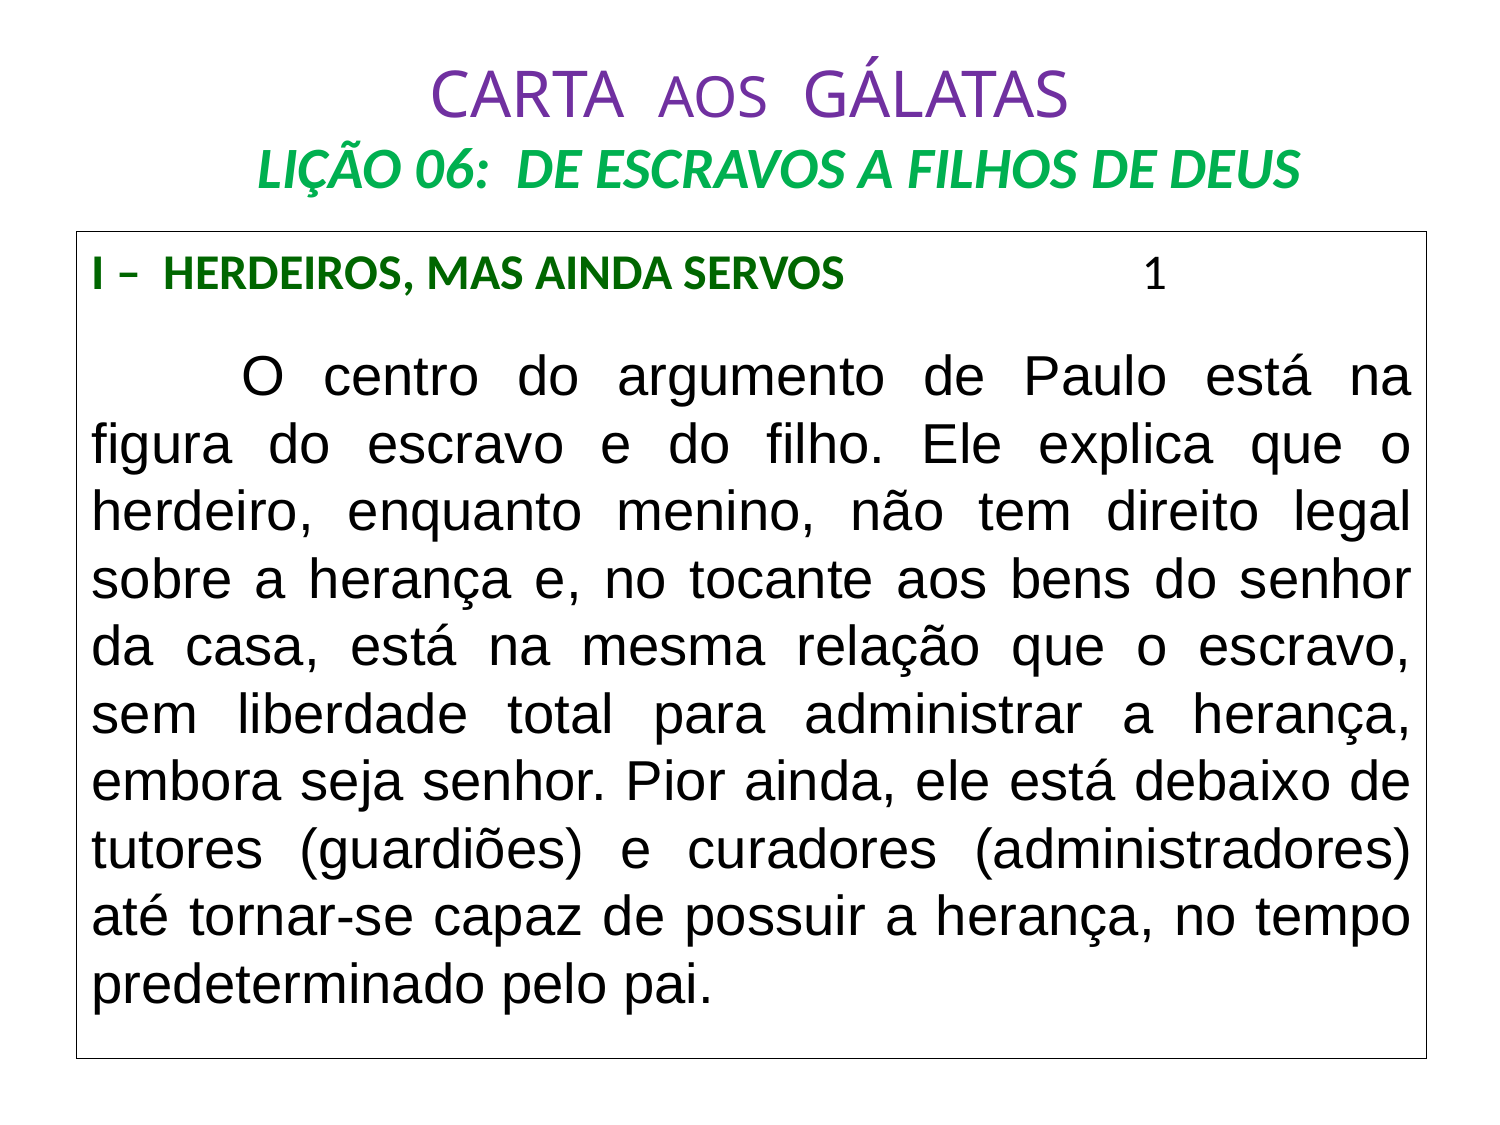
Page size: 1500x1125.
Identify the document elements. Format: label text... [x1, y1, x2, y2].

title CARTA AOS GÁLATAS LIÇÃO 06: DE ESCRAVOS A FILHOS DE DEUS [75, 45, 1425, 209]
list I – HERDEIROS, MAS AINDA SERVOS 1 O centro do argumento de Paulo está na figura do escravo e do filho. Ele explica que o herdeiro, enquanto menino, não tem direito legal sobre a herança e, no tocante aos bens do senhor da casa, está na mesma relação que o escravo, sem liberdade total para administrar a herança, embora seja senhor. Pior ainda, ele está debaixo de tutores (guardiões) e curadores (administradores) até tornar-se capaz de possuir a herança, no tempo predeterminado pelo pai. [76, 231, 1427, 1059]
